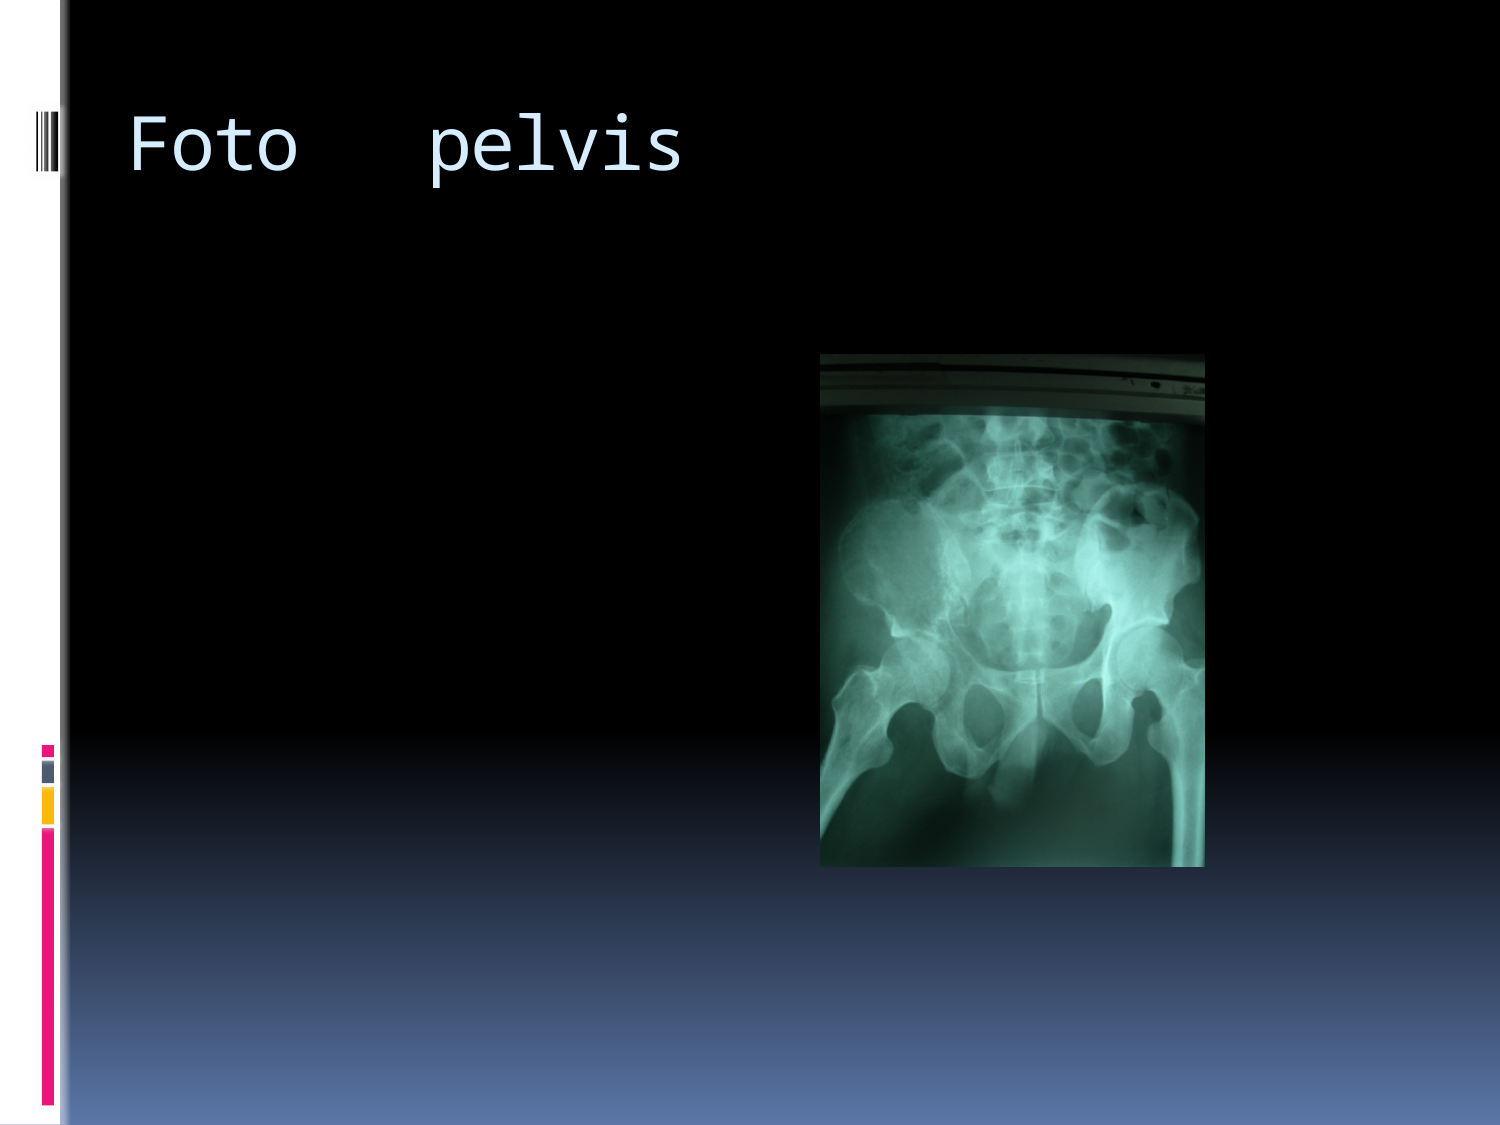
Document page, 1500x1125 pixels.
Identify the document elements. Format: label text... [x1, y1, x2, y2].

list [819, 353, 1205, 867]
title Foto pelvis [112, 44, 1463, 236]
